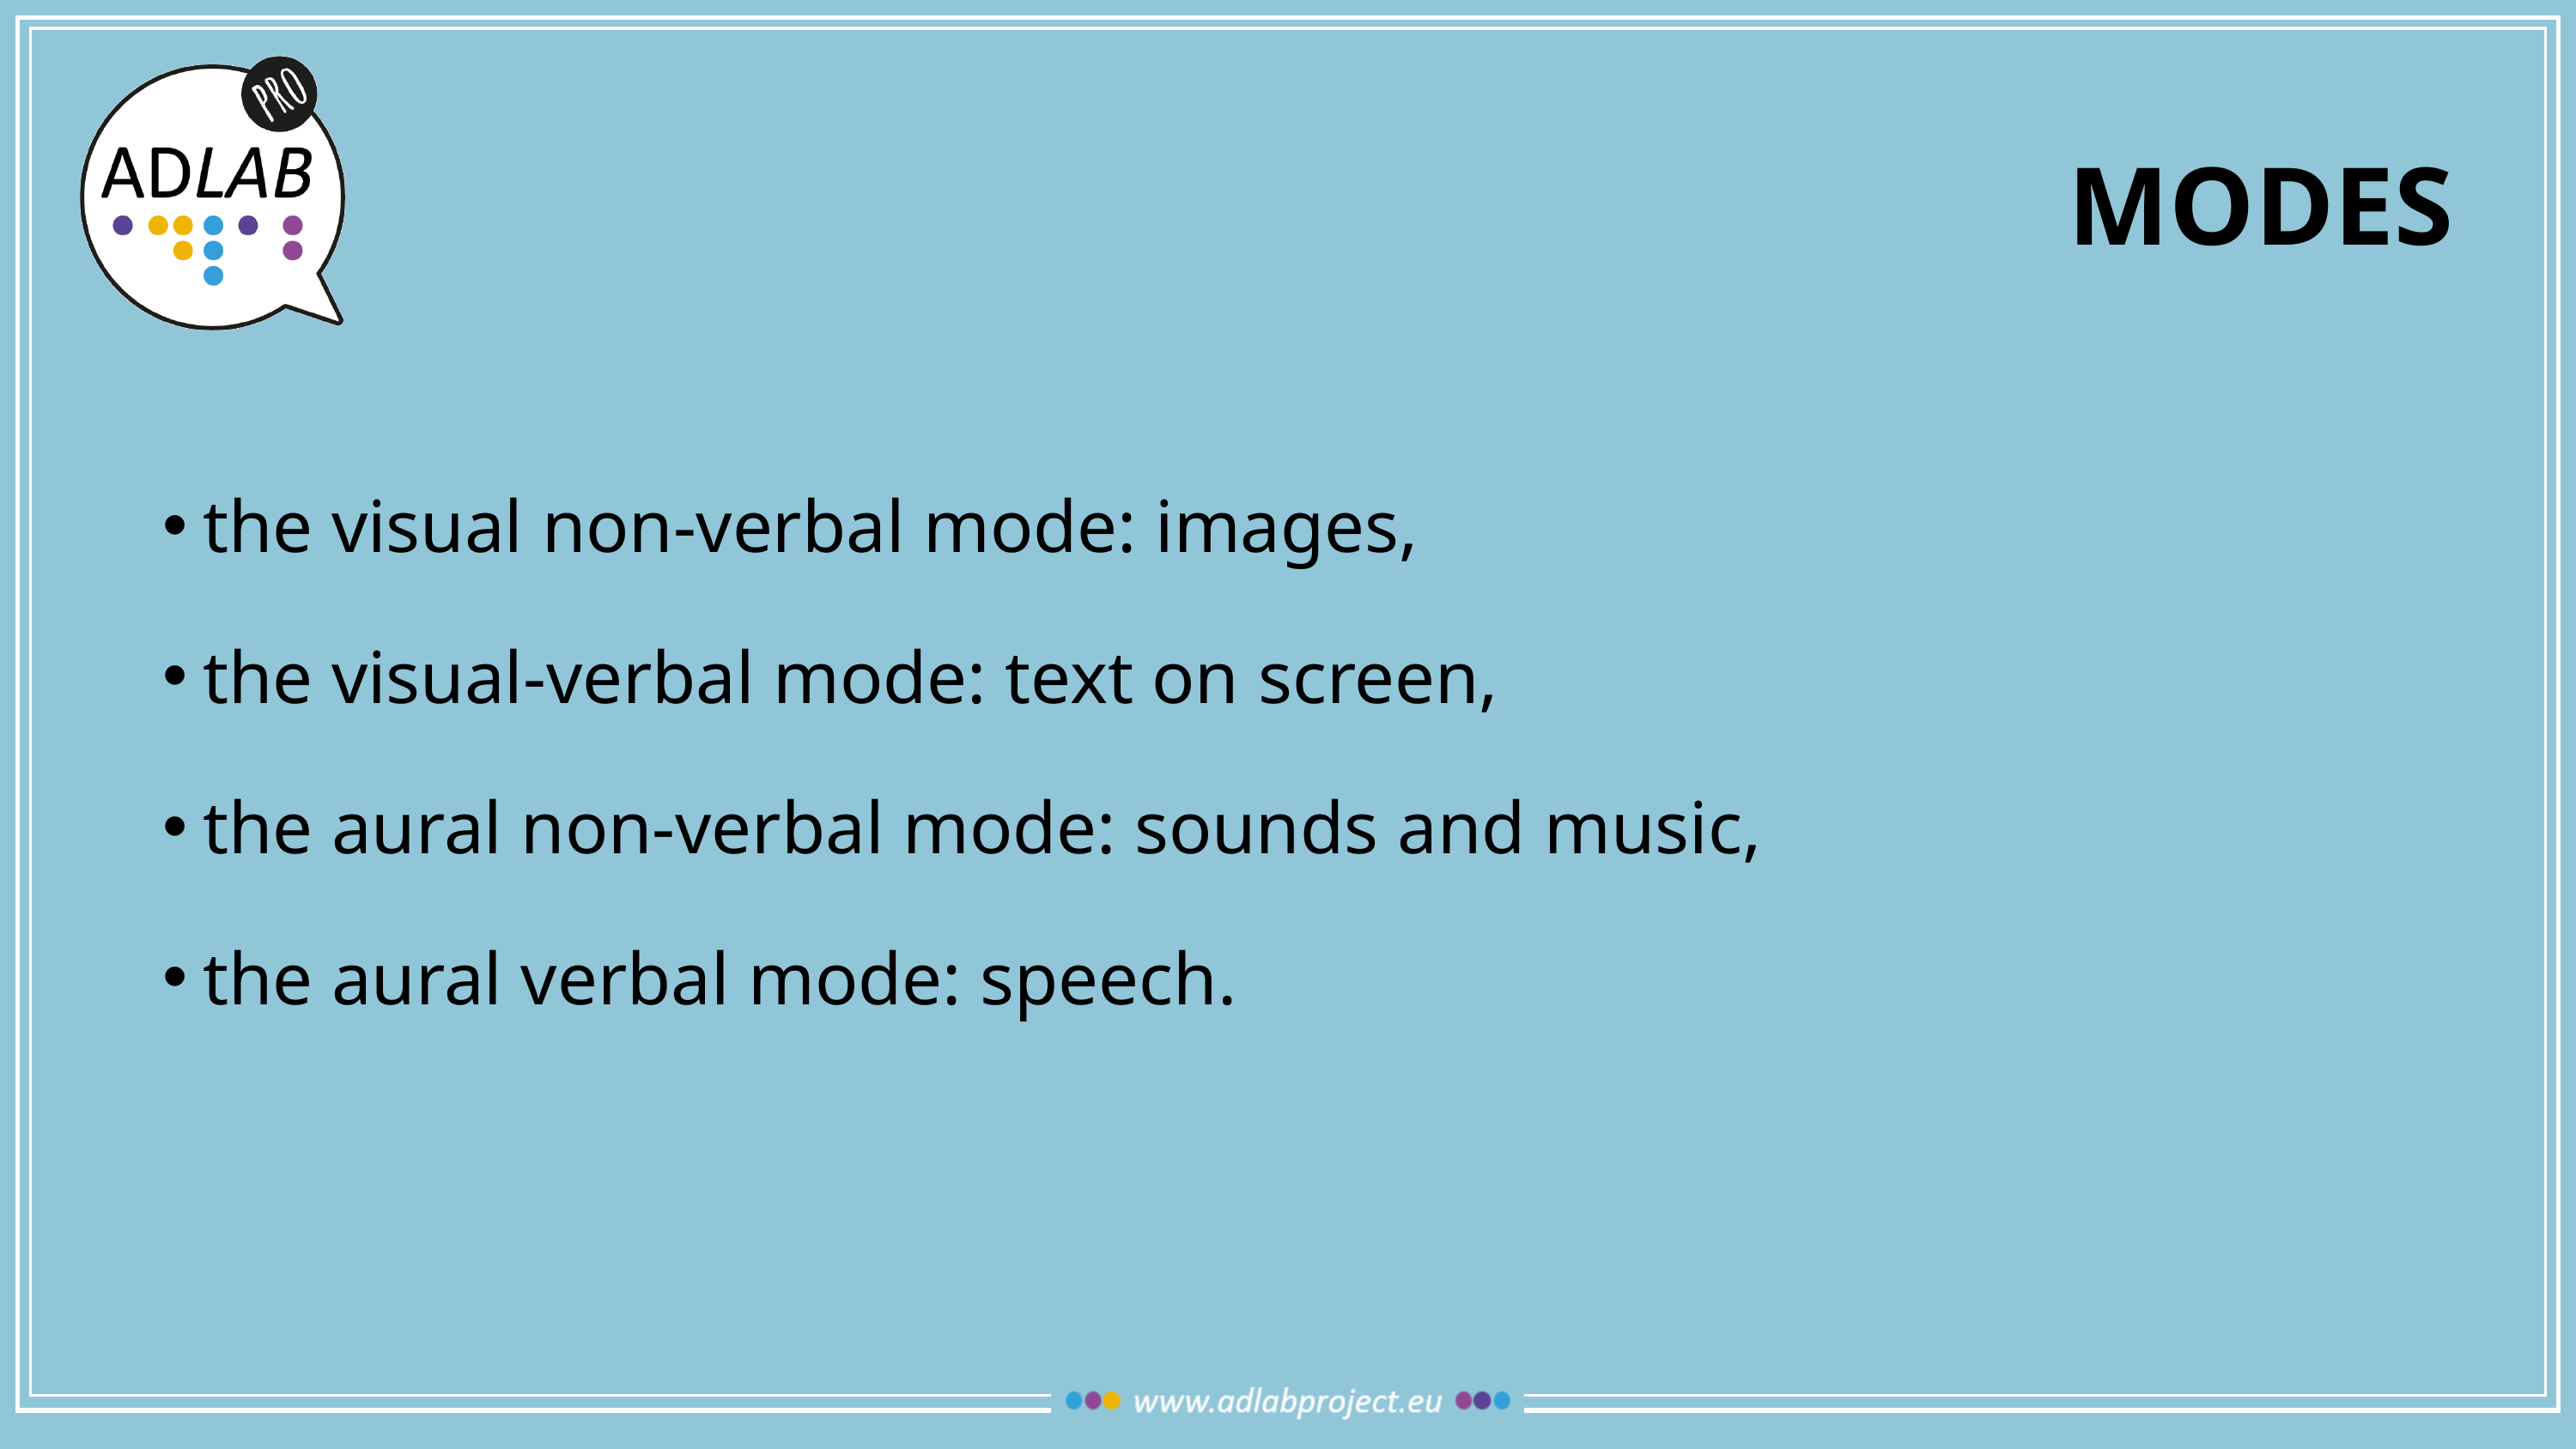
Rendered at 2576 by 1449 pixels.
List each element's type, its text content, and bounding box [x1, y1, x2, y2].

picture [72, 49, 353, 330]
title MODES [384, 70, 2467, 351]
list the visual non-verbal mode: images, the visual-verbal mode: text on screen, the aural non-verbal mode: sounds and music, the aural verbal mode: speech. [150, 431, 2467, 1087]
picture [1051, 1378, 1524, 1429]
